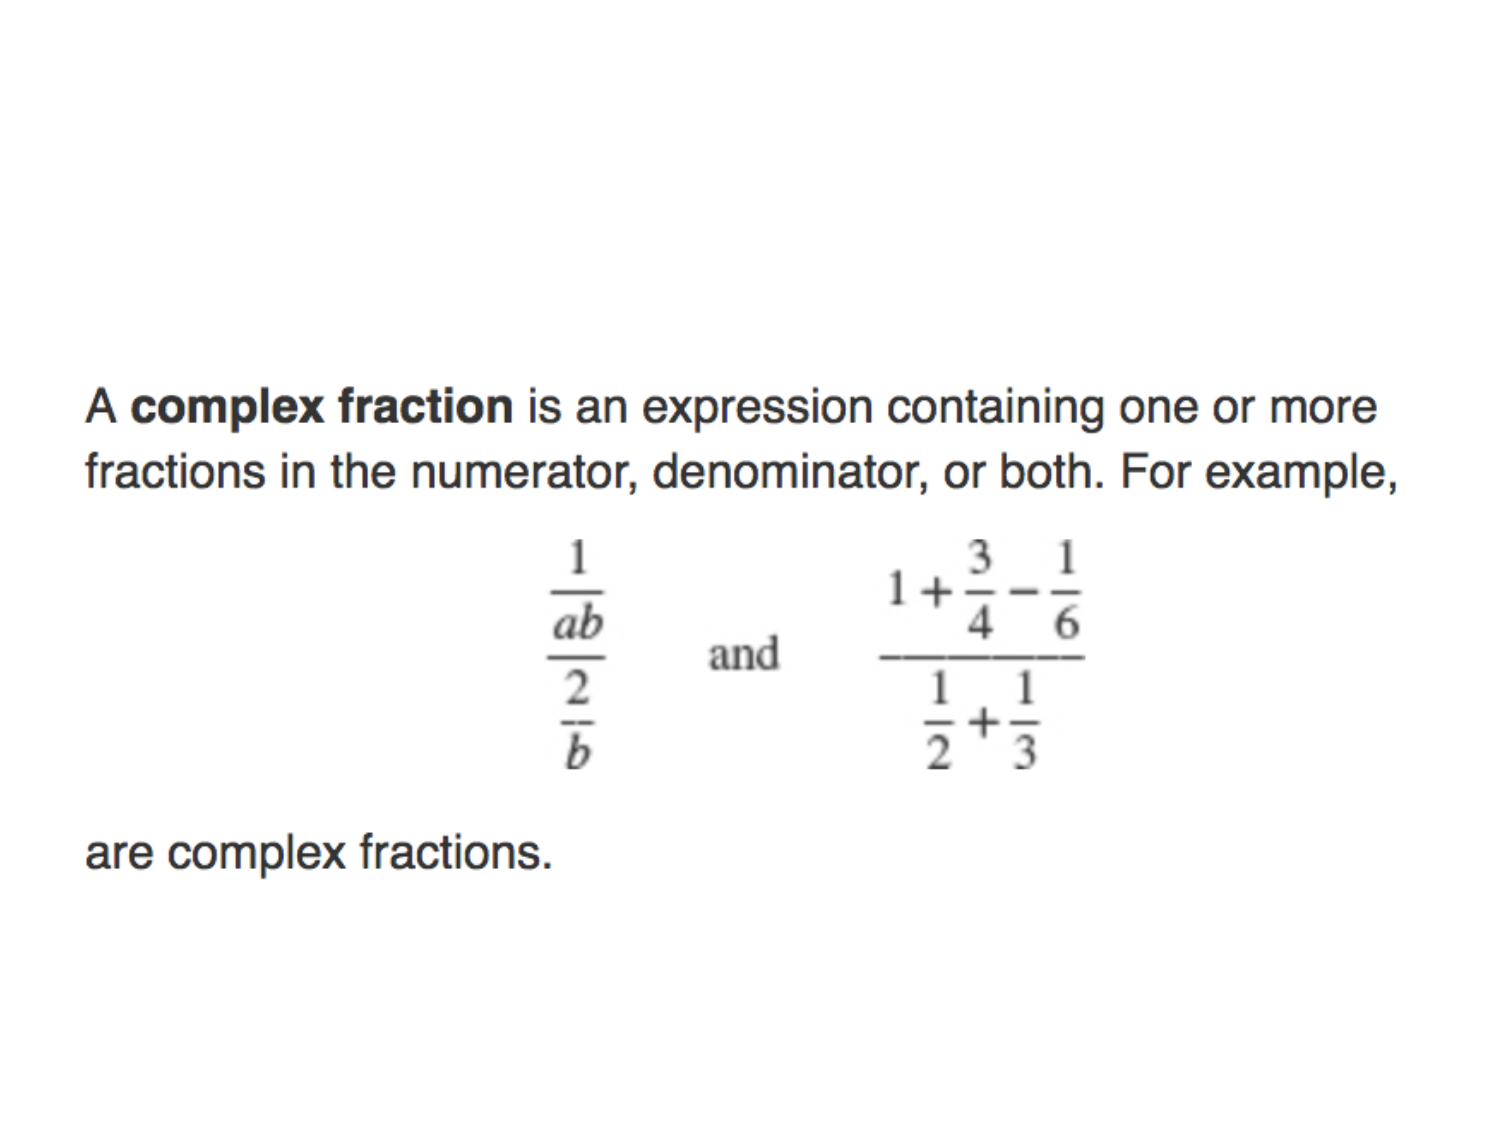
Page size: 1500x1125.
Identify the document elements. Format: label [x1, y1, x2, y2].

list [74, 262, 1426, 1006]
